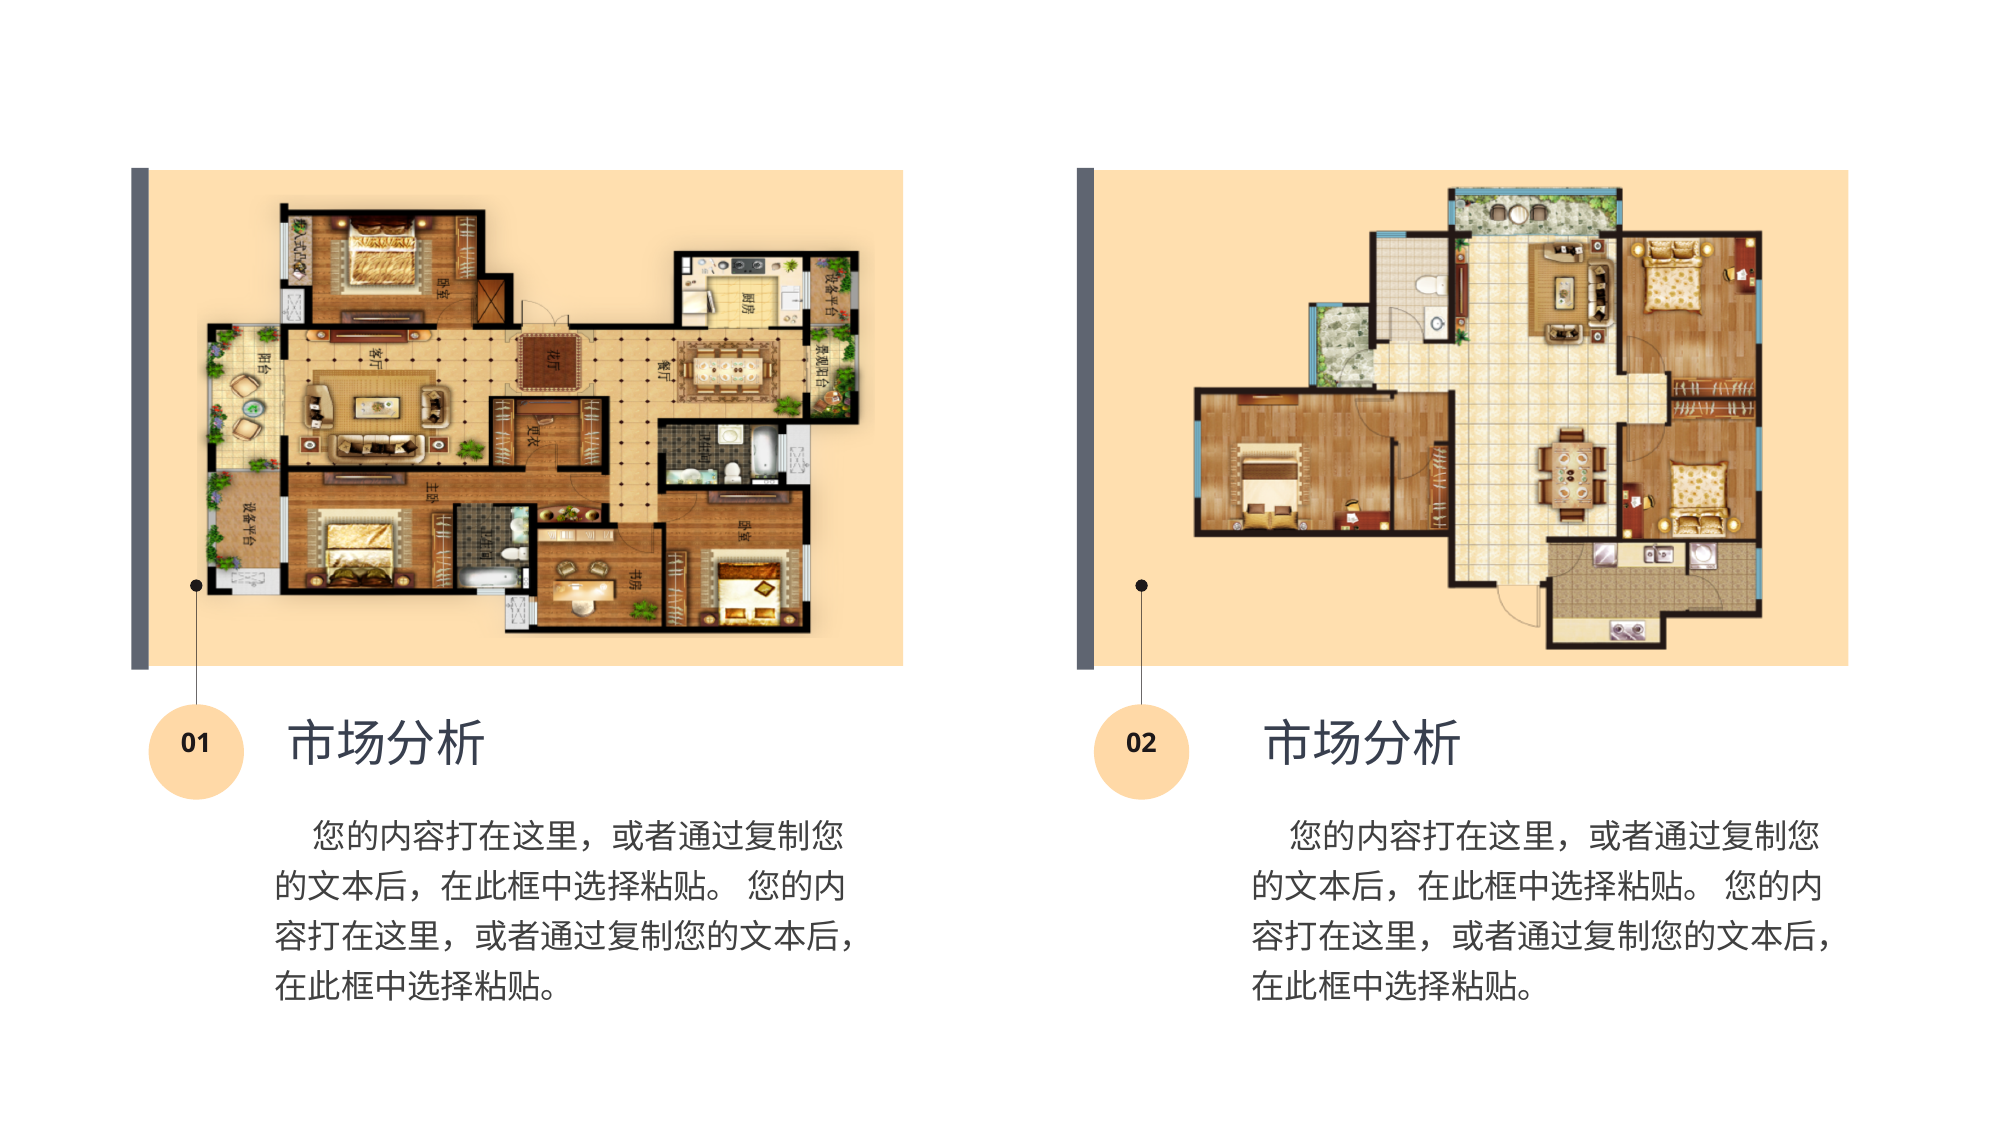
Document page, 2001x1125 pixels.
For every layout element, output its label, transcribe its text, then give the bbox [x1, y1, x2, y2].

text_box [131, 167, 1849, 800]
text_box 您的内容打在这里，或者通过复制您的文本后，在此框中选择粘贴。 您的内容打在这里，或者通过复制您的文本后，在此框中选择粘贴。 [260, 800, 875, 1012]
text_box 您的内容打在这里，或者通过复制您的文本后，在此框中选择粘贴。 您的内容打在这里，或者通过复制您的文本后，在此框中选择粘贴。 [1236, 797, 1852, 1012]
